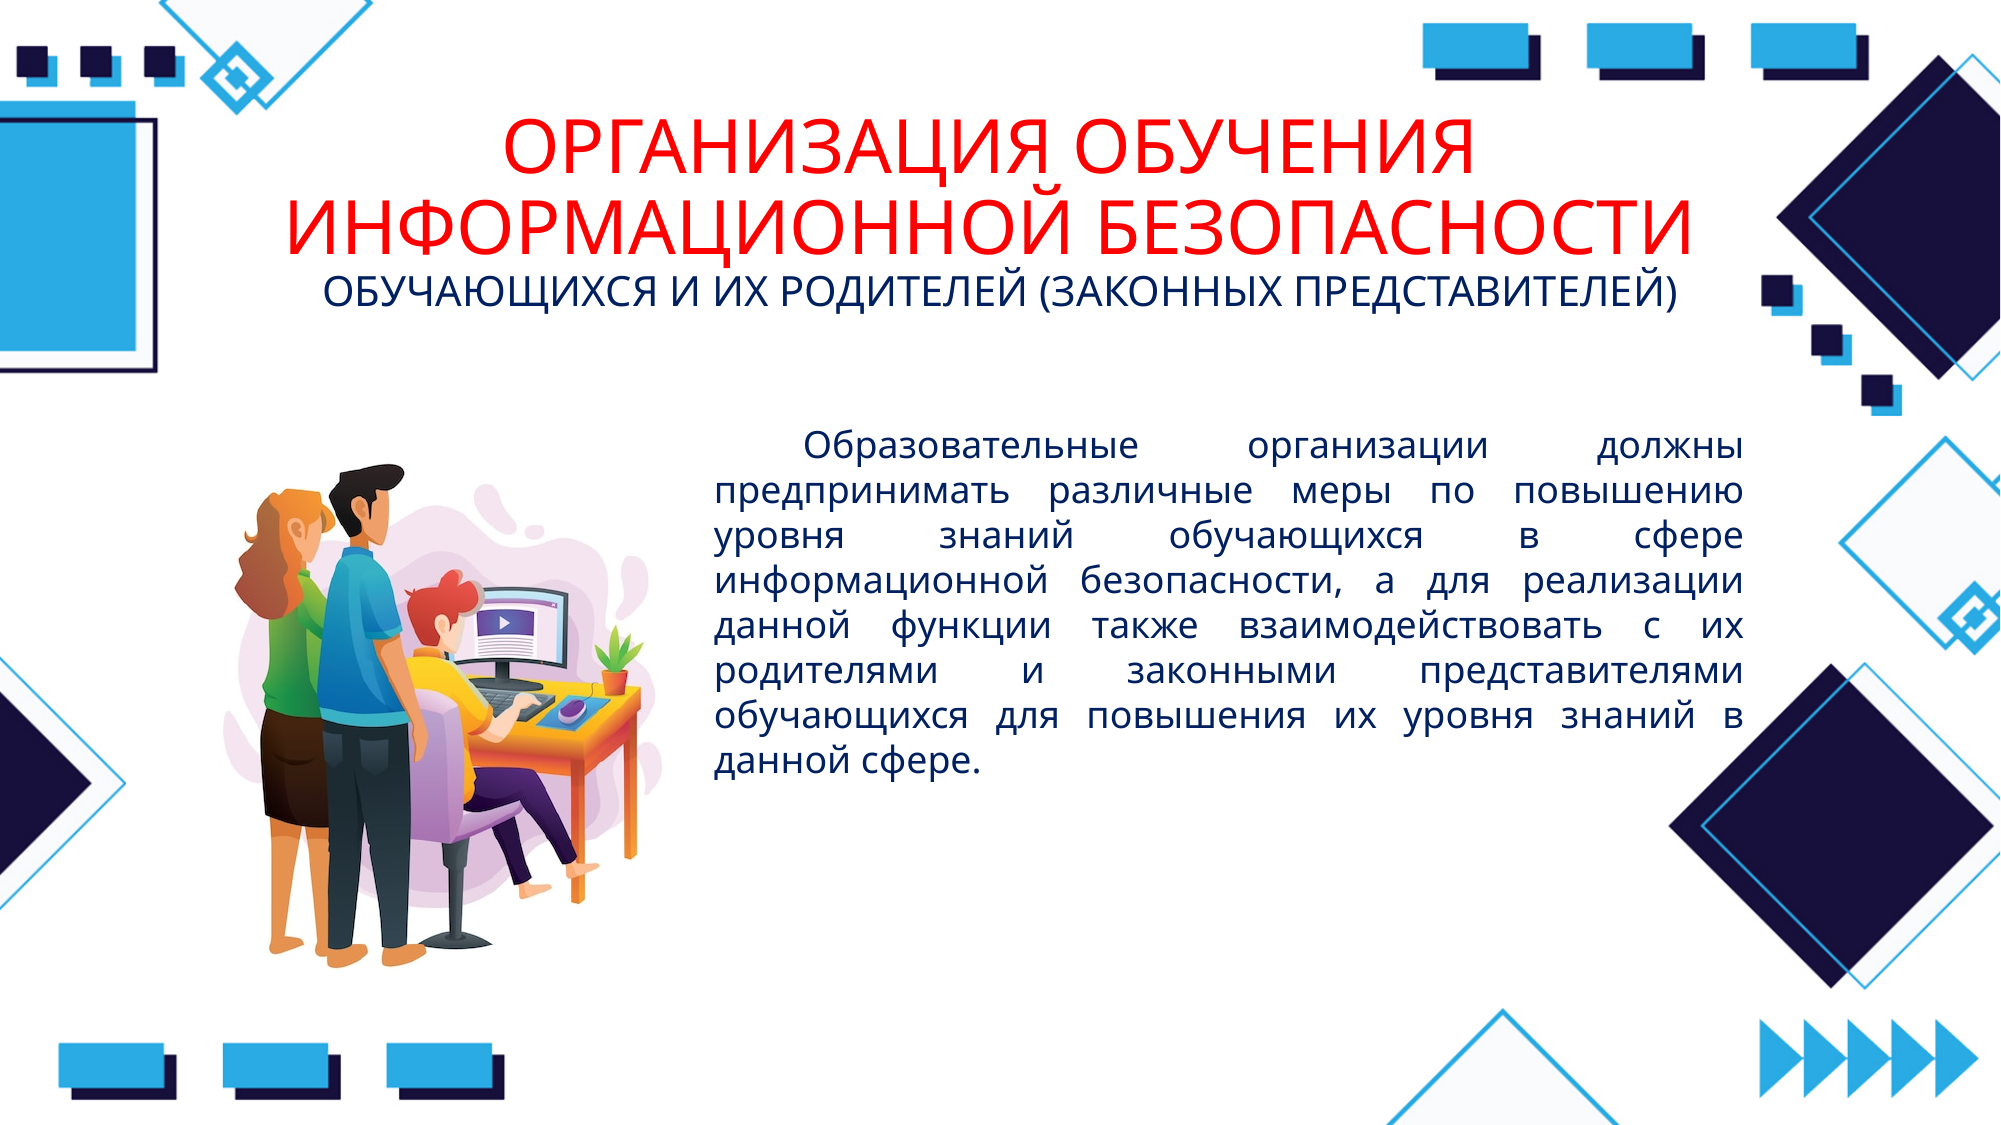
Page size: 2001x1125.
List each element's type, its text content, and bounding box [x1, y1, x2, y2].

picture [0, 0, 2001, 1125]
title ОРГАНИЗАЦИЯ ОБУЧЕНИЯ ИНФОРМАЦИОННОЙ БЕЗОПАСНОСТИ ОБУЧАЮЩИХСЯ И ИХ РОДИТЕЛЕЙ (ЗАКОННЫХ ПРЕДСТАВИТЕЛЕЙ) [137, 112, 1863, 312]
text_box Образовательные организации должны предпринимать различные меры по повышению уровня знаний обучающихся в сфере информационной безопасности, а для реализации данной функции также взаимодействовать с их родителями и законными представителями обучающихся для повышения их уровня знаний в данной сфере. [729, 413, 1760, 789]
